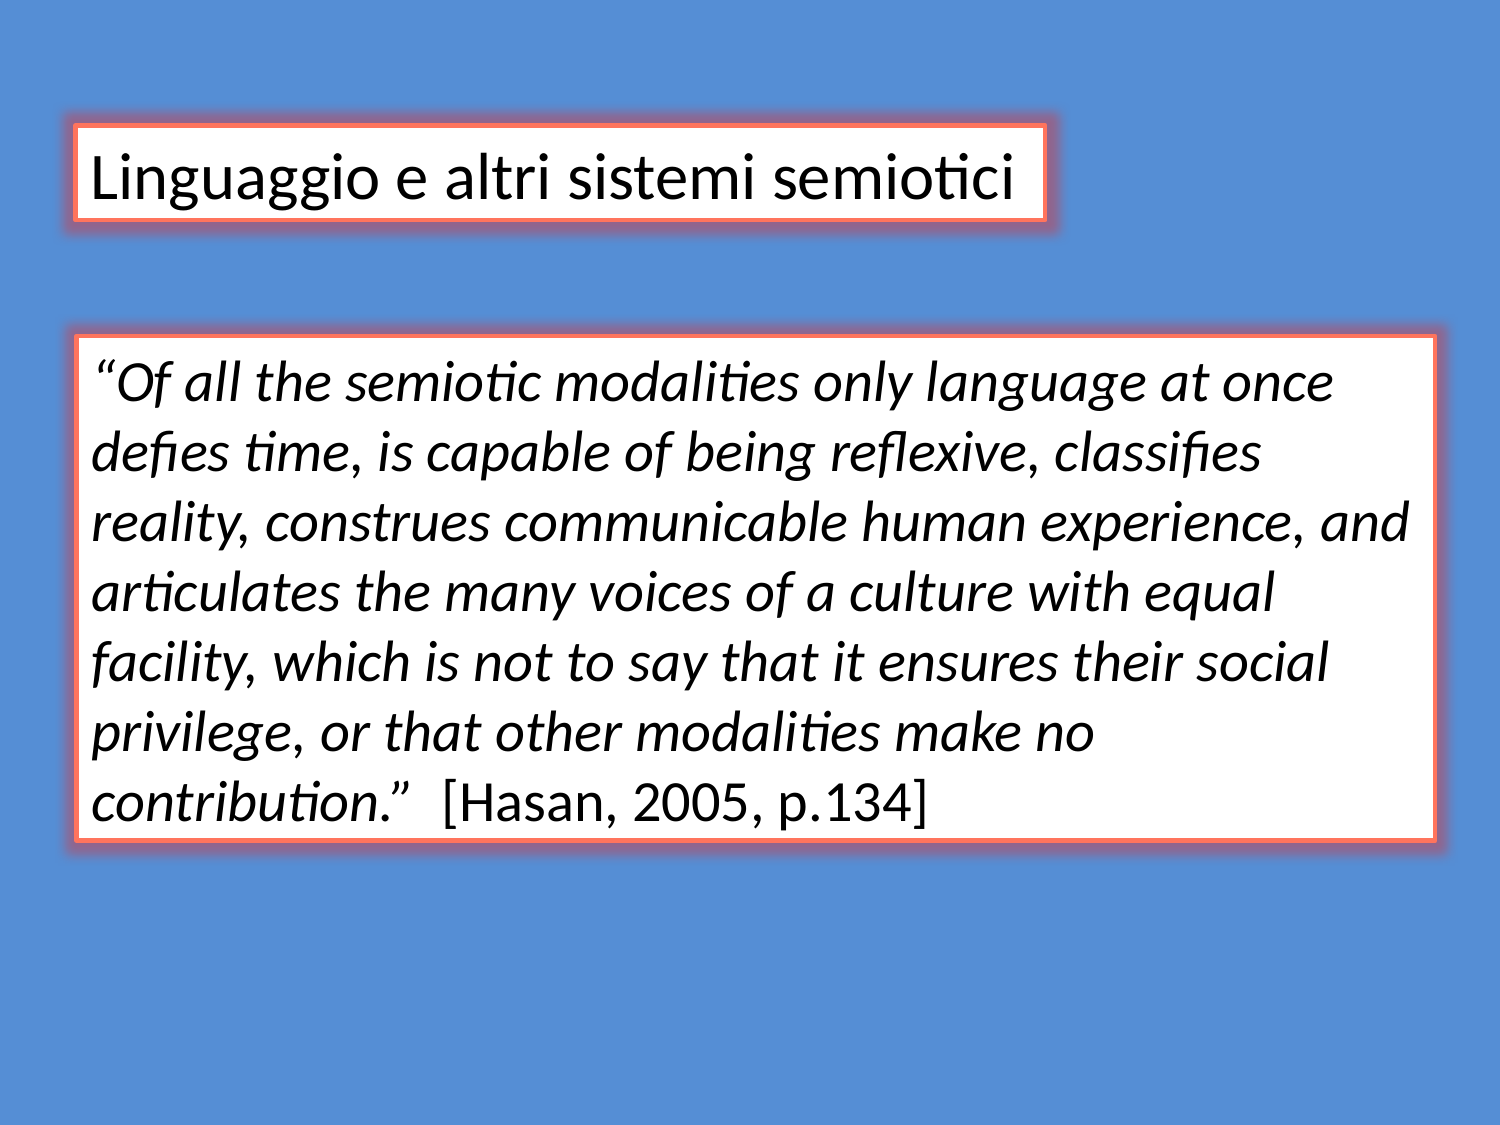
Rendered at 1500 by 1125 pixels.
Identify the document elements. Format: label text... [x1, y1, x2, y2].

text_box “Of all the semiotic modalities only language at once defies time, is capable of being reflexive, classifies reality, construes communicable human experience, and articulates the many voices of a culture with equal facility, which is not to say that it ensures their social privilege, or that other modalities make no contribution.” [Hasan, 2005, p.134] [76, 336, 1436, 841]
text_box Linguaggio e altri sistemi semiotici [75, 125, 1046, 221]
